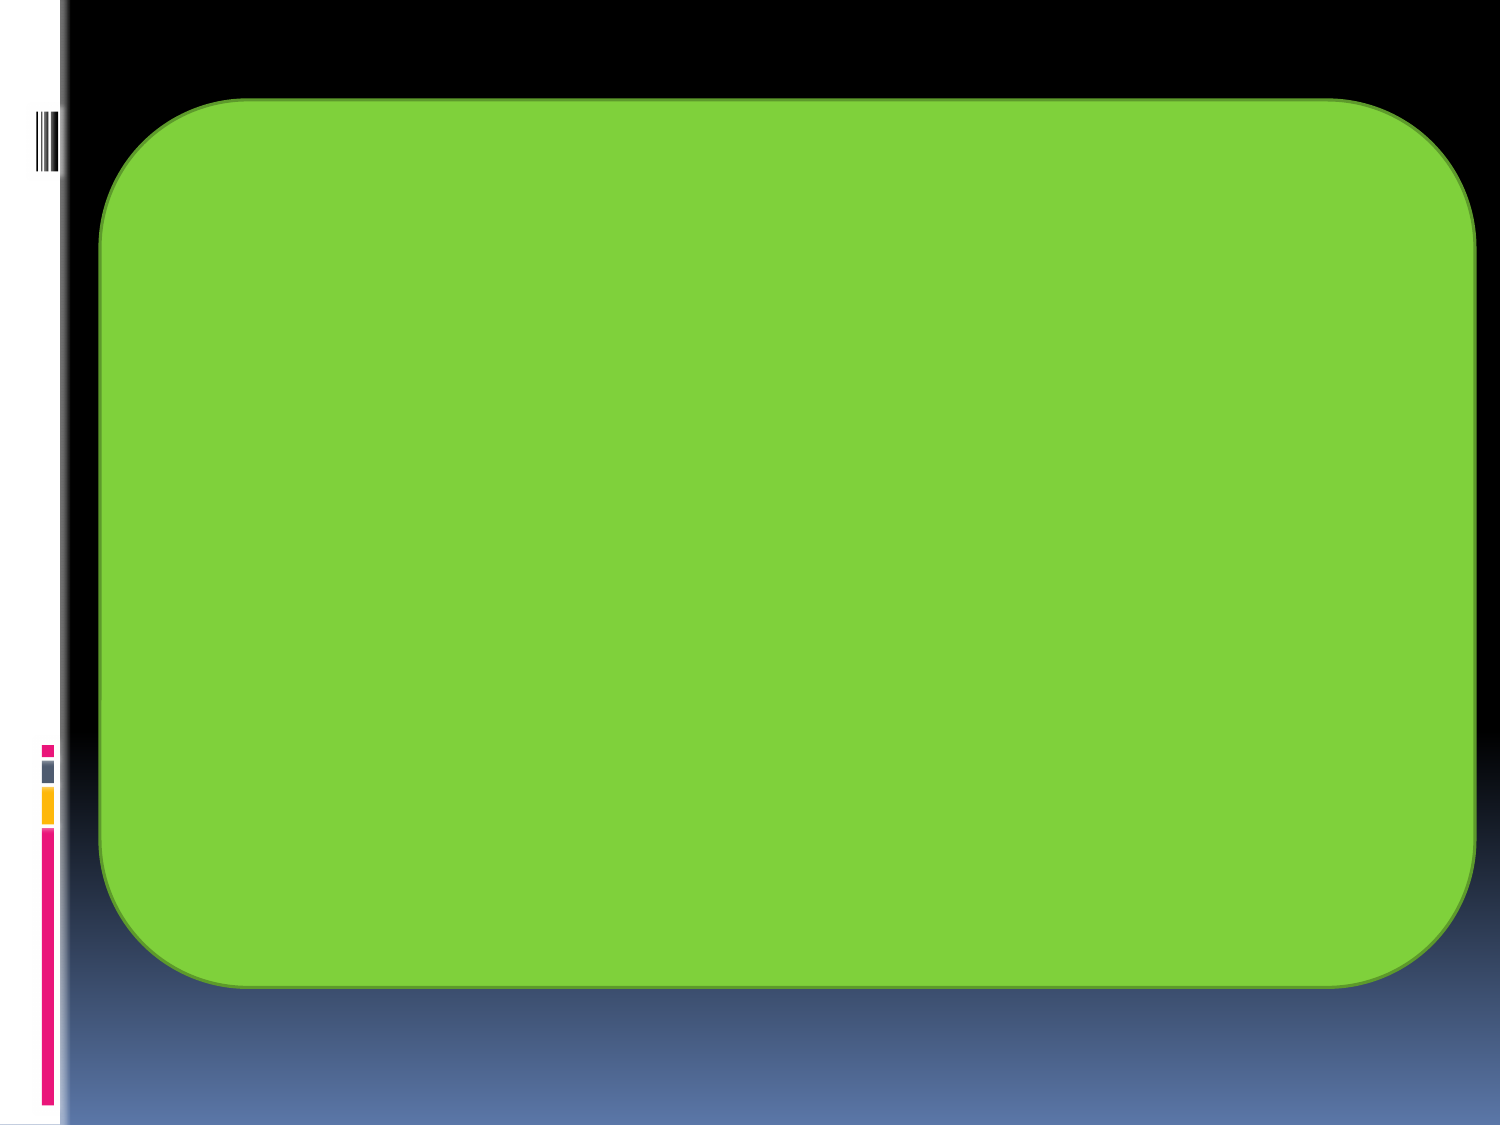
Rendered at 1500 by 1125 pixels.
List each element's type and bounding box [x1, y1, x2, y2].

text_box [98, 98, 1477, 989]
